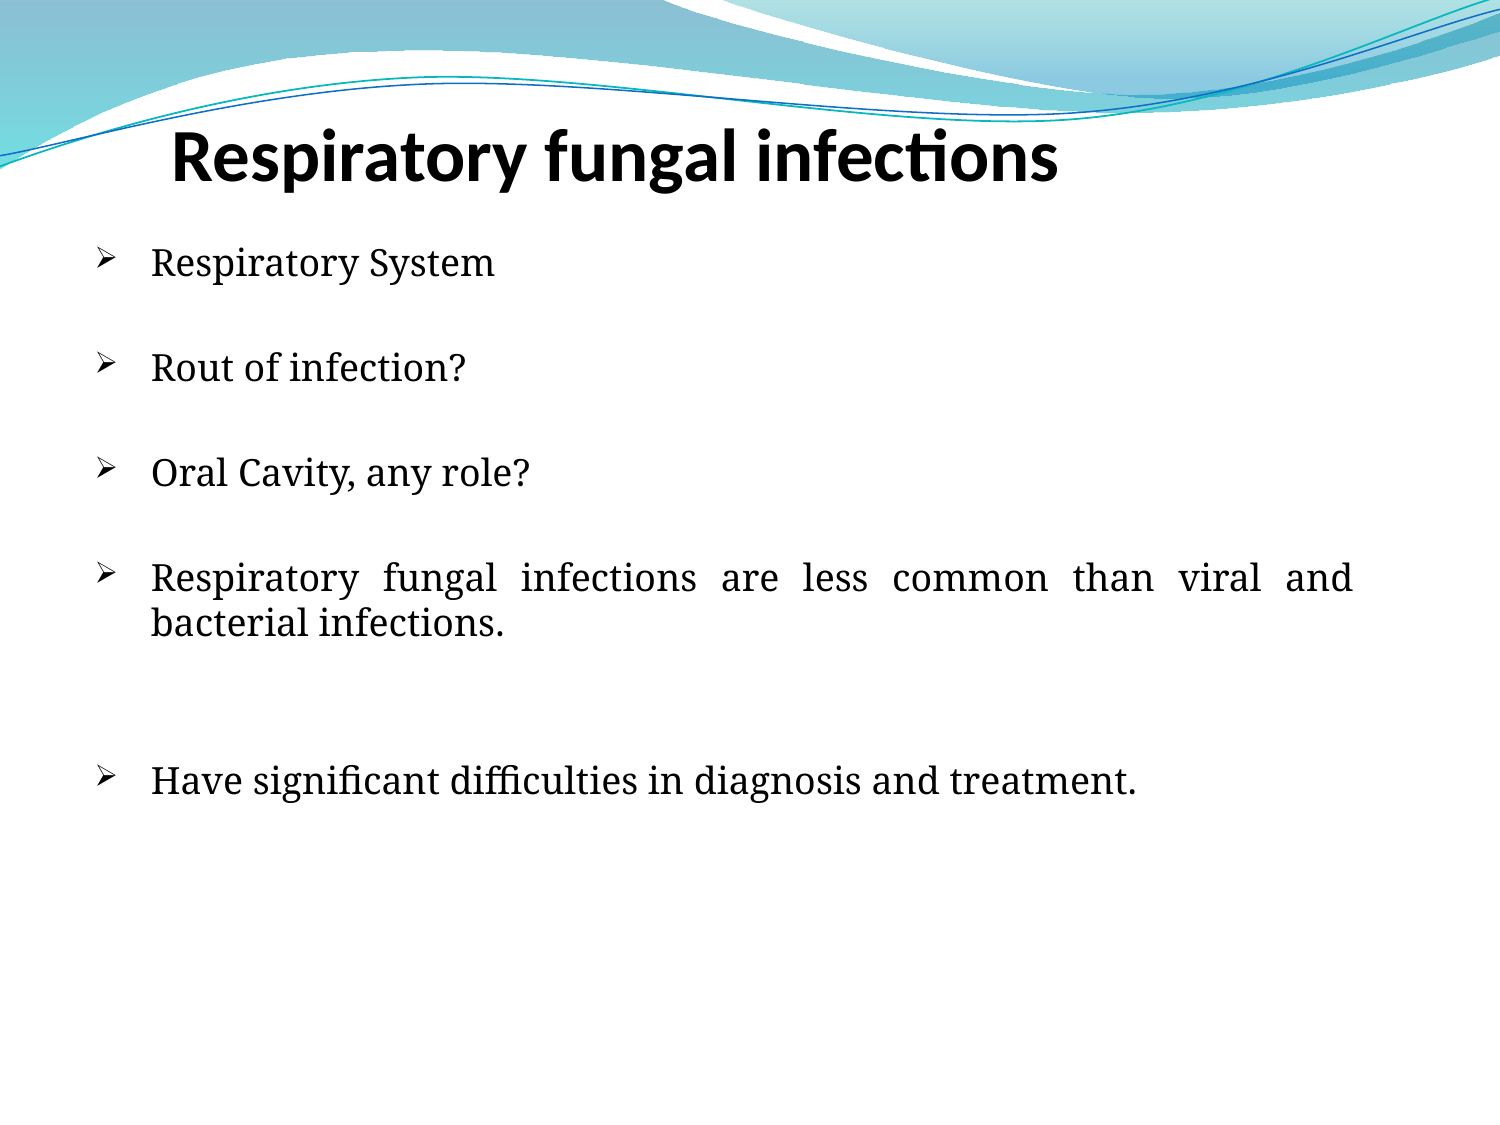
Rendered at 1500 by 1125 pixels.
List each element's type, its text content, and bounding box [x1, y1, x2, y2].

title Respiratory fungal infections [171, 54, 1447, 197]
list Respiratory System Rout of infection? Oral Cavity, any role? Respiratory fungal infections are less common than viral and bacterial infections. Have significant difficulties in diagnosis and treatment. [86, 231, 1362, 894]
